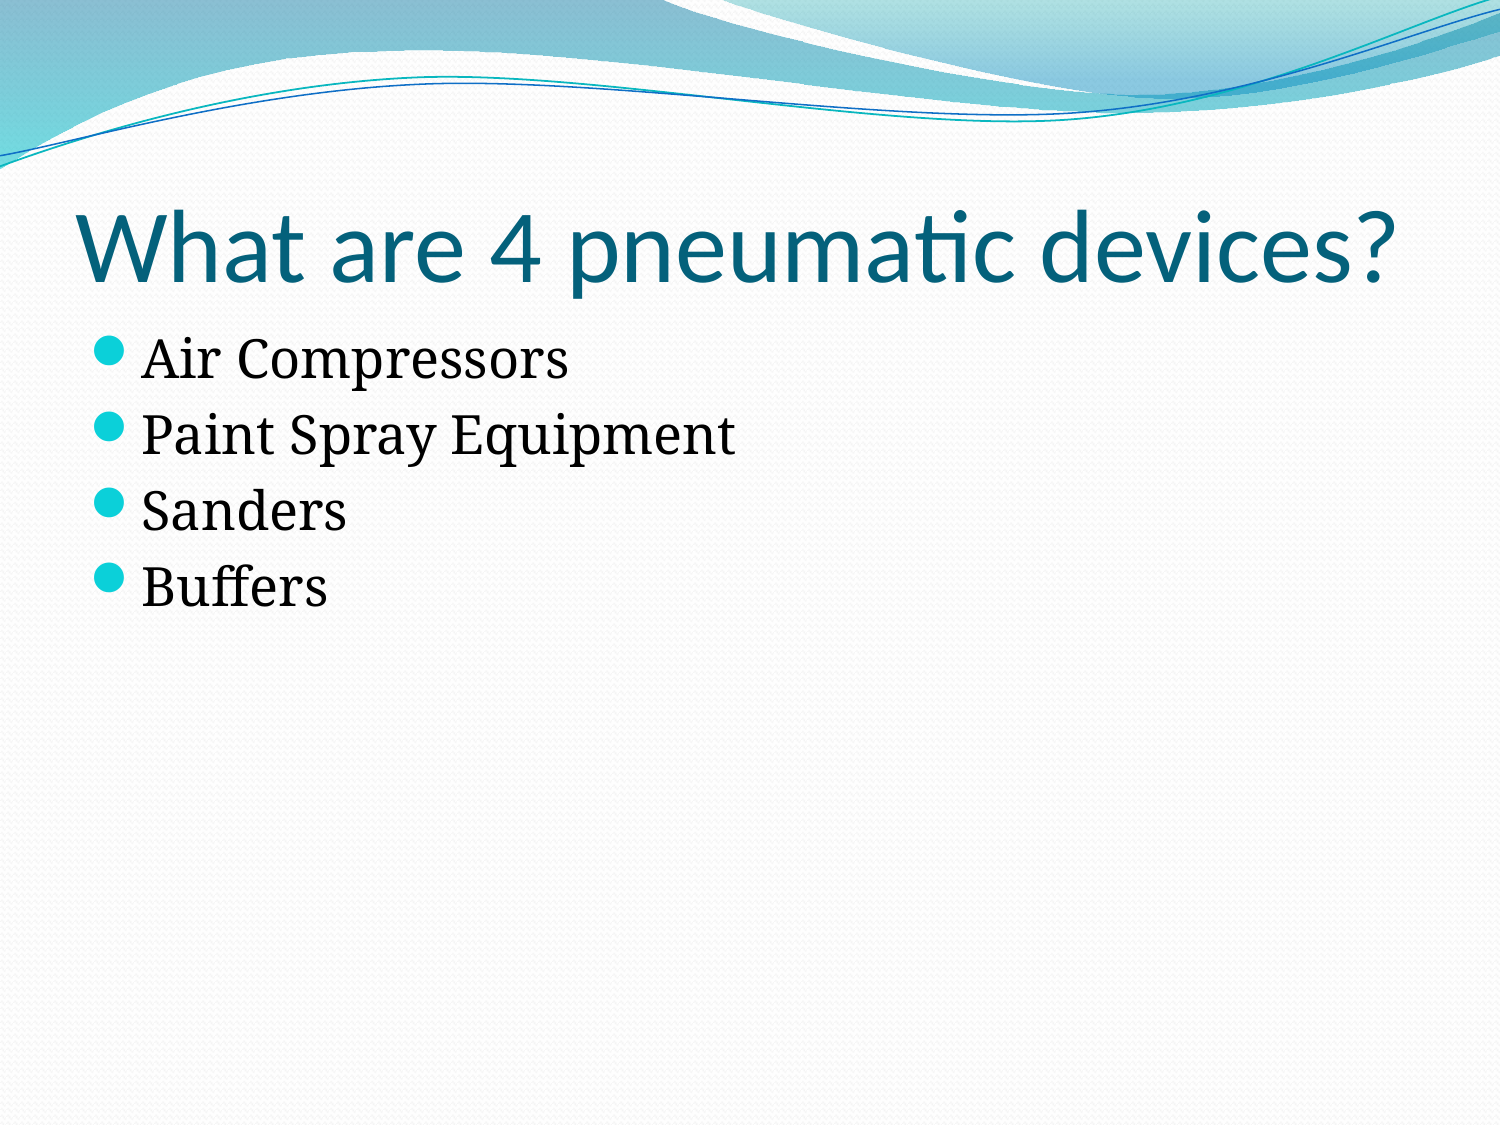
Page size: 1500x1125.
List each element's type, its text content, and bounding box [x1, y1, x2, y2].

list Air Compressors Paint Spray Equipment Sanders Buffers [75, 317, 1425, 1038]
title What are 4 pneumatic devices? [75, 115, 1425, 303]
